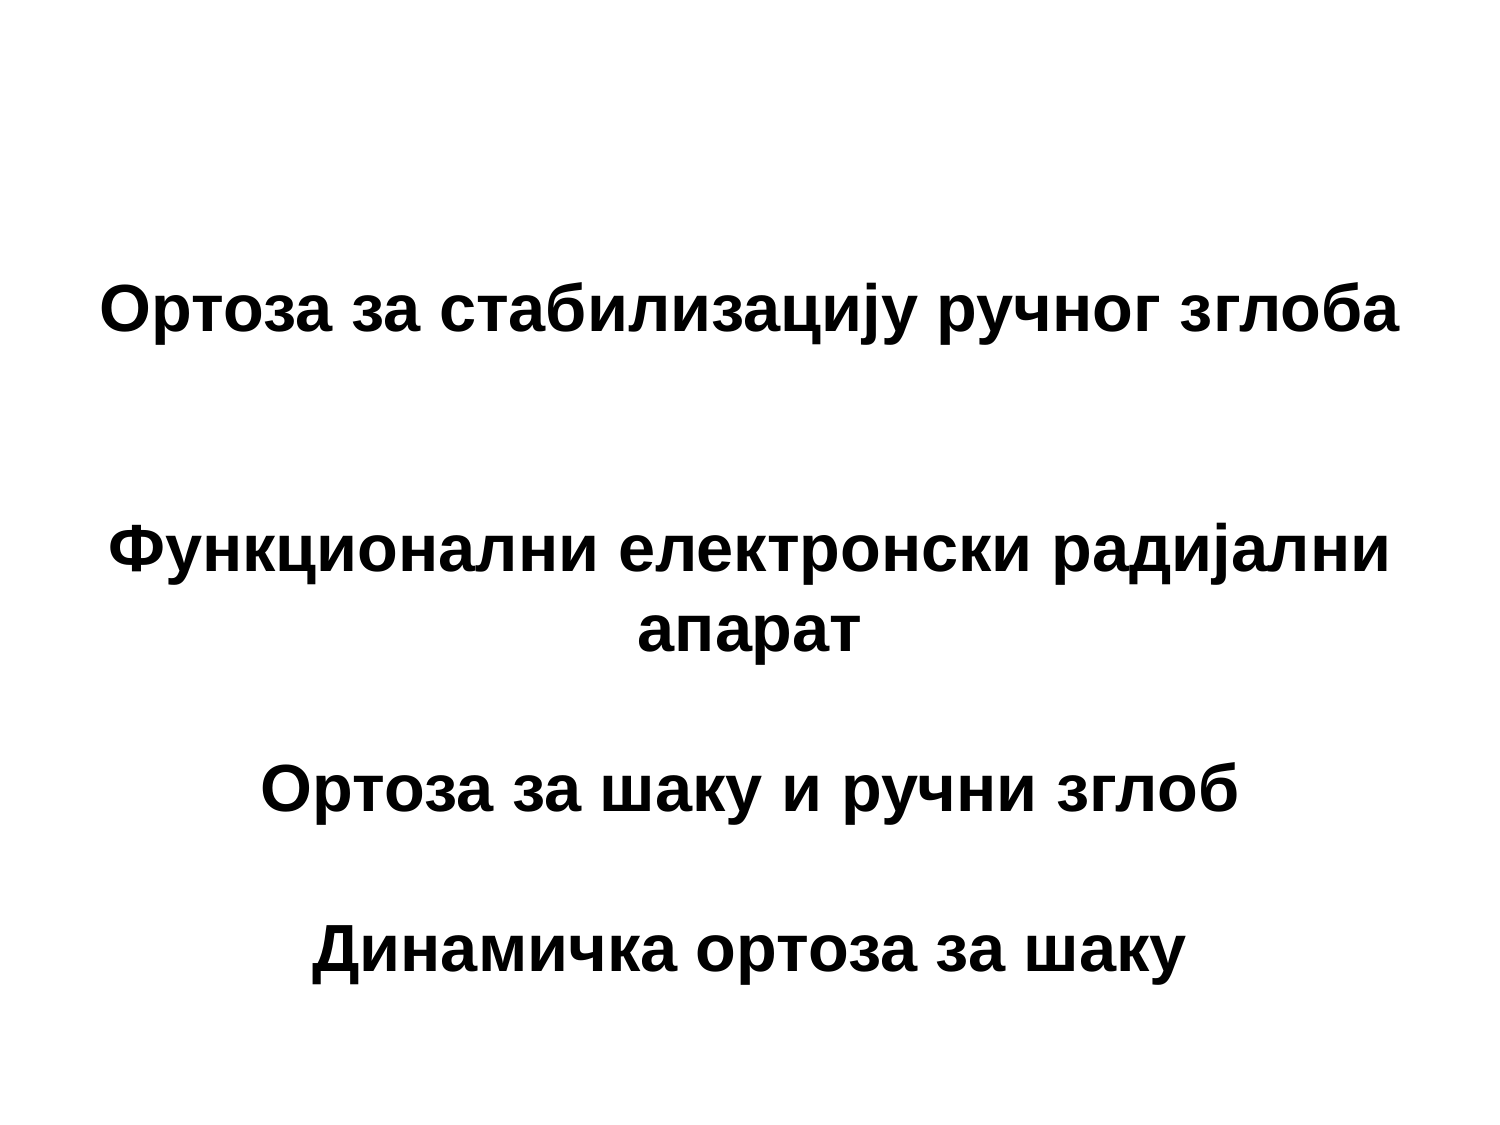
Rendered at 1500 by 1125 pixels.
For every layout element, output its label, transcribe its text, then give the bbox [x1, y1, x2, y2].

title Ортоза за стабилизацију ручног зглоба Функционални електронски радијални апарат Ортоза за шаку и ручни зглоб Динамичка ортоза за шаку [75, 212, 1425, 1038]
